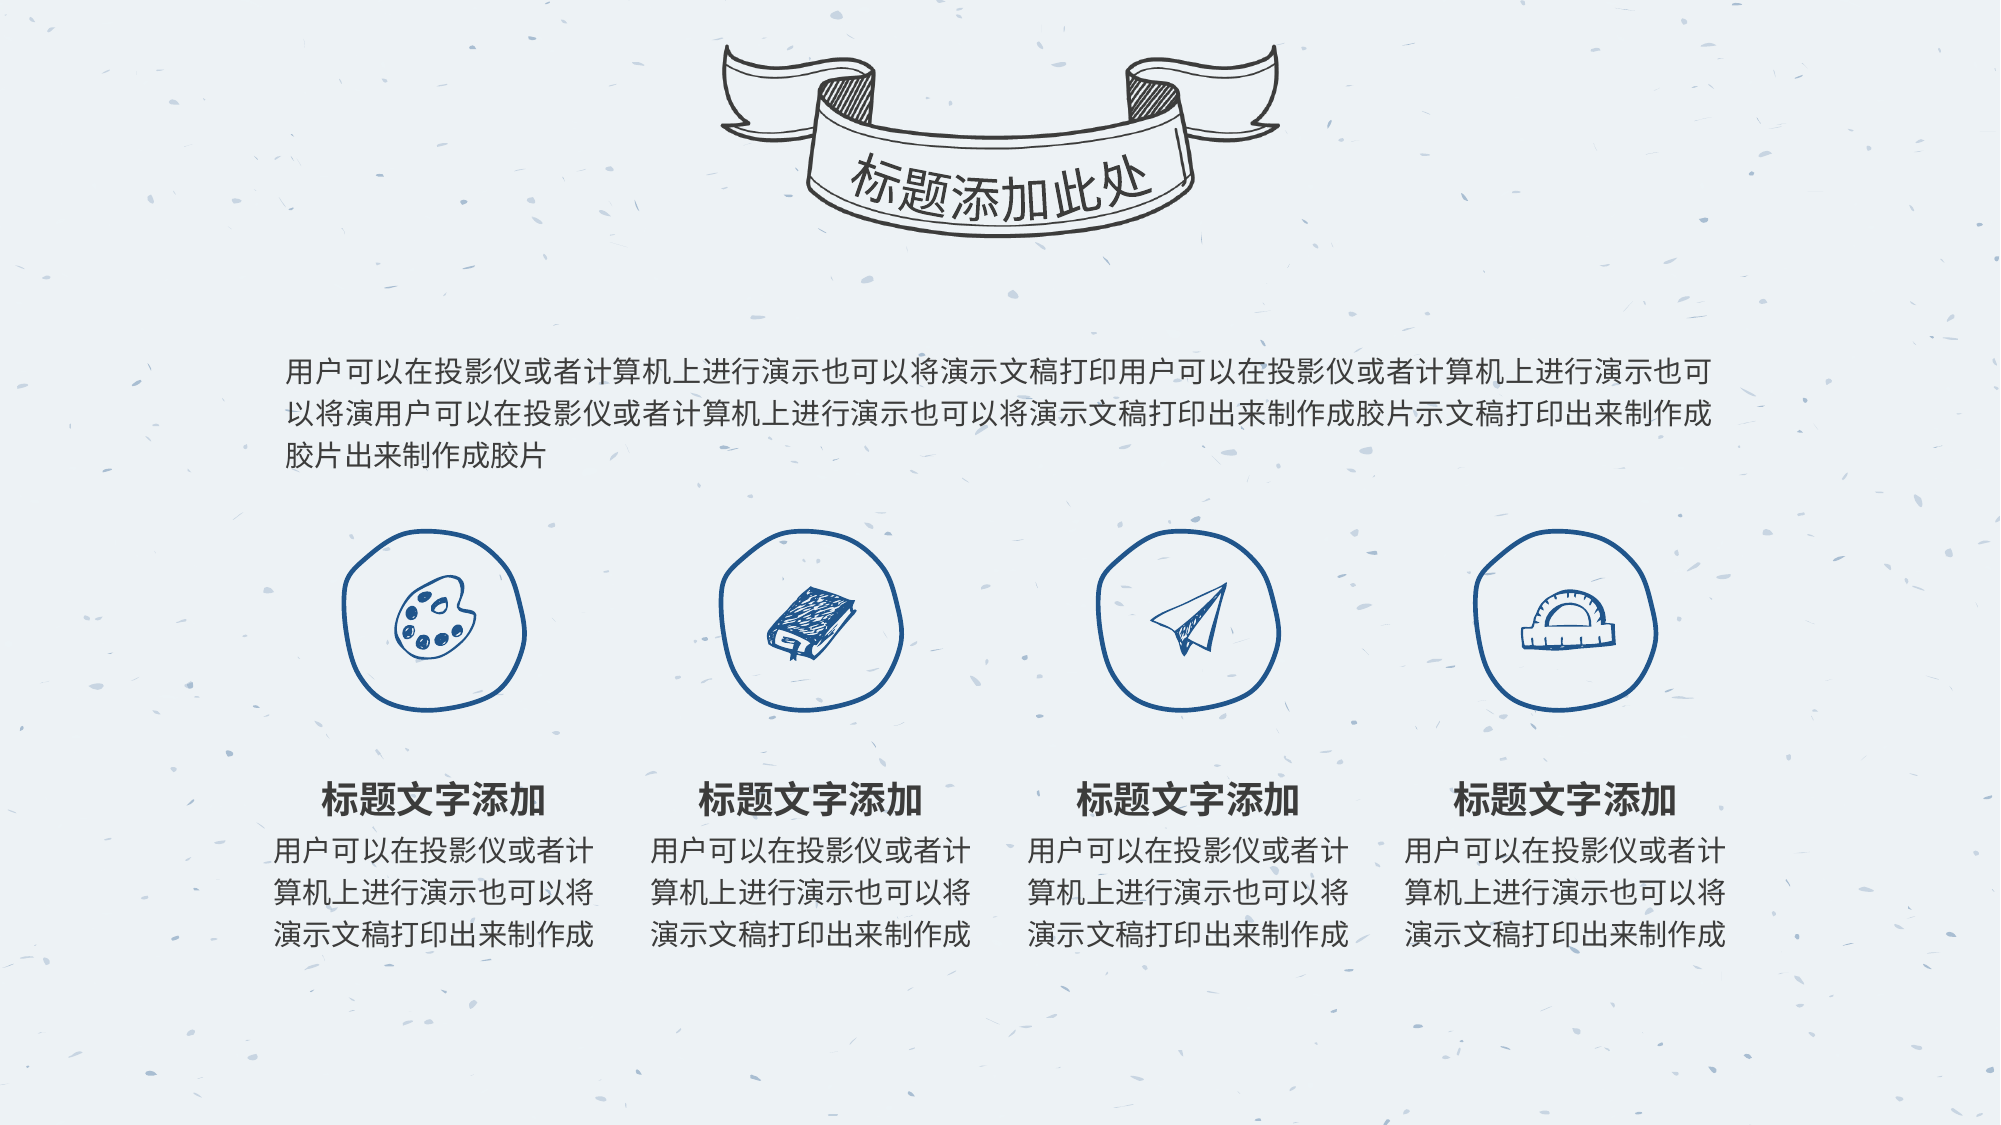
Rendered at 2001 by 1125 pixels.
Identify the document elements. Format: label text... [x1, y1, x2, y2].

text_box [627, 759, 996, 961]
text_box 用户可以在投影仪或者计算机上进行演示也可以将演示文稿打印用户可以在投影仪或者计算机上进行演示也可以将演用户可以在投影仪或者计算机上进行演示也可以将演示文稿打印出来制作成胶片示文稿打印出来制作成胶片出来制作成胶片 [270, 339, 1730, 480]
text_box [1381, 759, 1750, 961]
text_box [1098, 531, 1279, 711]
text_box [343, 531, 525, 711]
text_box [720, 531, 902, 711]
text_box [250, 759, 619, 961]
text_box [1004, 759, 1373, 961]
picture [720, 44, 1280, 239]
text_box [1475, 531, 1656, 711]
